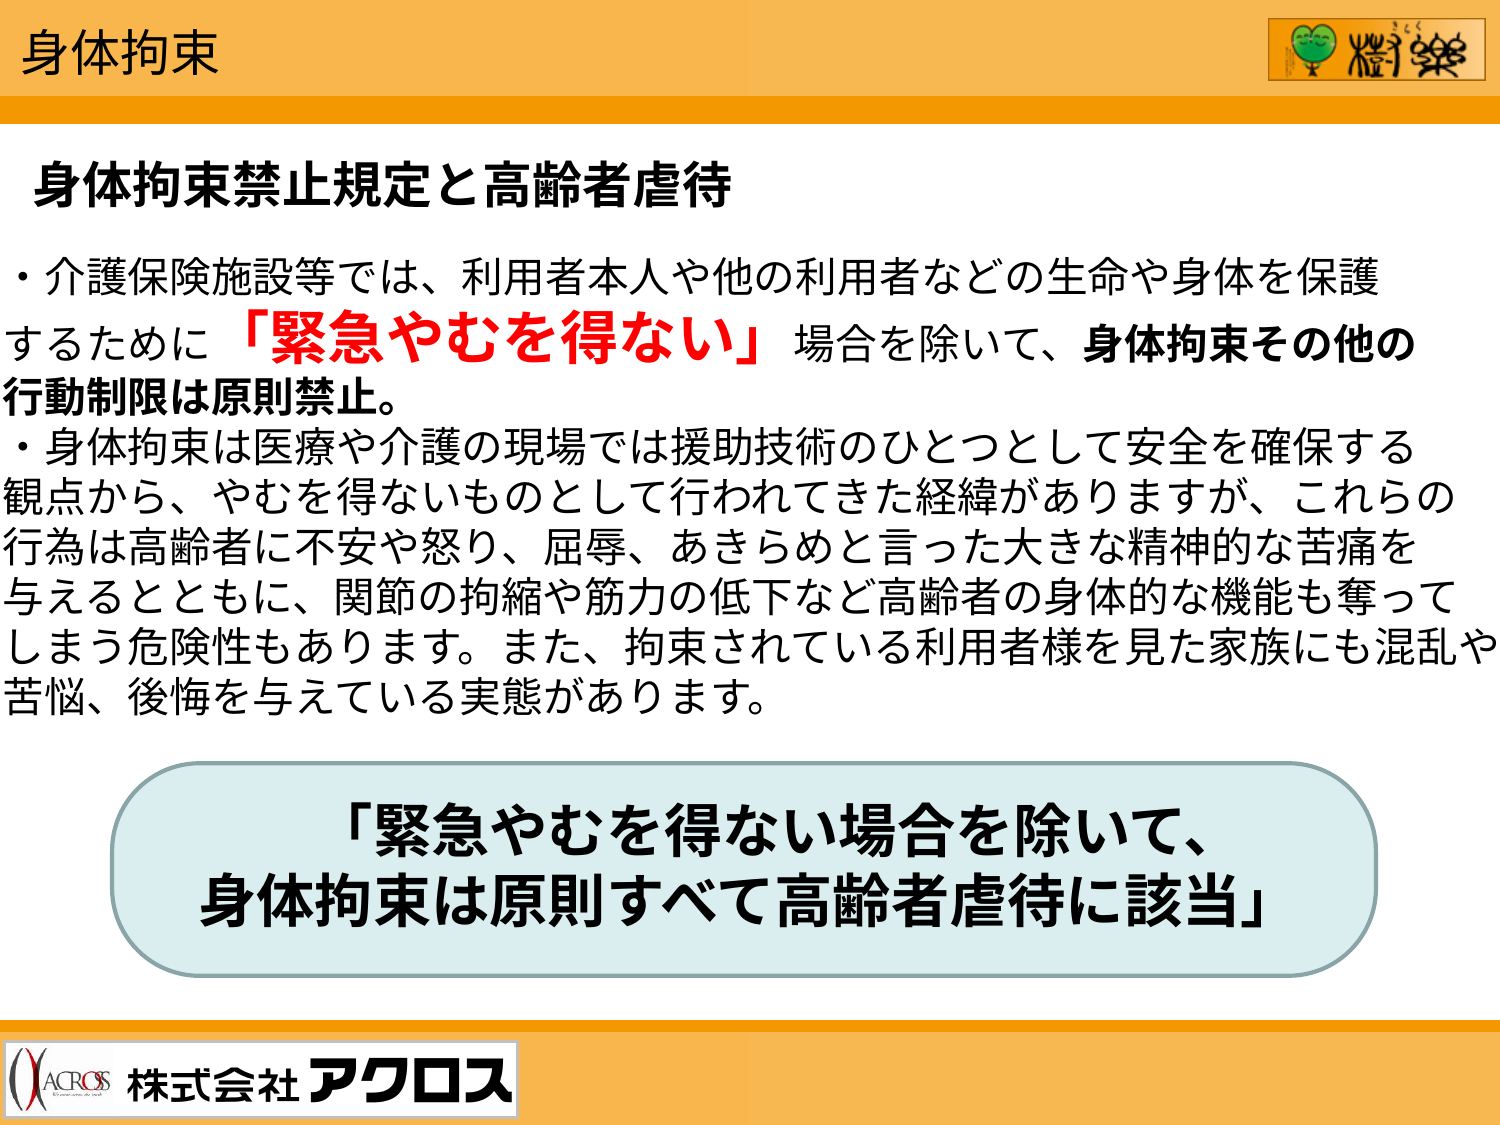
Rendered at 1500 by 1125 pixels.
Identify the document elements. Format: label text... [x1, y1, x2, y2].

text_box ・介護保険施設等では、利用者本人や他の利用者などの生命や身体を保護 するために「緊急やむを得ない」場合を除いて、身体拘束その他の 行動制限は原則禁止。 ・身体拘束は医療や介護の現場では援助技術のひとつとして安全を確保する 観点から、やむを得ないものとして行われてきた経緯がありますが、これらの 行為は高齢者に不安や怒り、屈辱、あきらめと言った大きな精神的な苦痛を 与えるとともに、関節の拘縮や筋力の低下など高齢者の身体的な機能も奪って しまう危険性もあります。また、拘束されている利用者様を見た家族にも混乱や 苦悩、後悔を与えている実態があります。 [0, 243, 1500, 729]
picture [0, 0, 1500, 124]
picture [0, 1020, 1500, 1125]
text_box 身体拘束禁止規定と高齢者虐待 [17, 145, 747, 221]
text_box 身体拘束 [5, 14, 1223, 89]
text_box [111, 762, 1377, 977]
